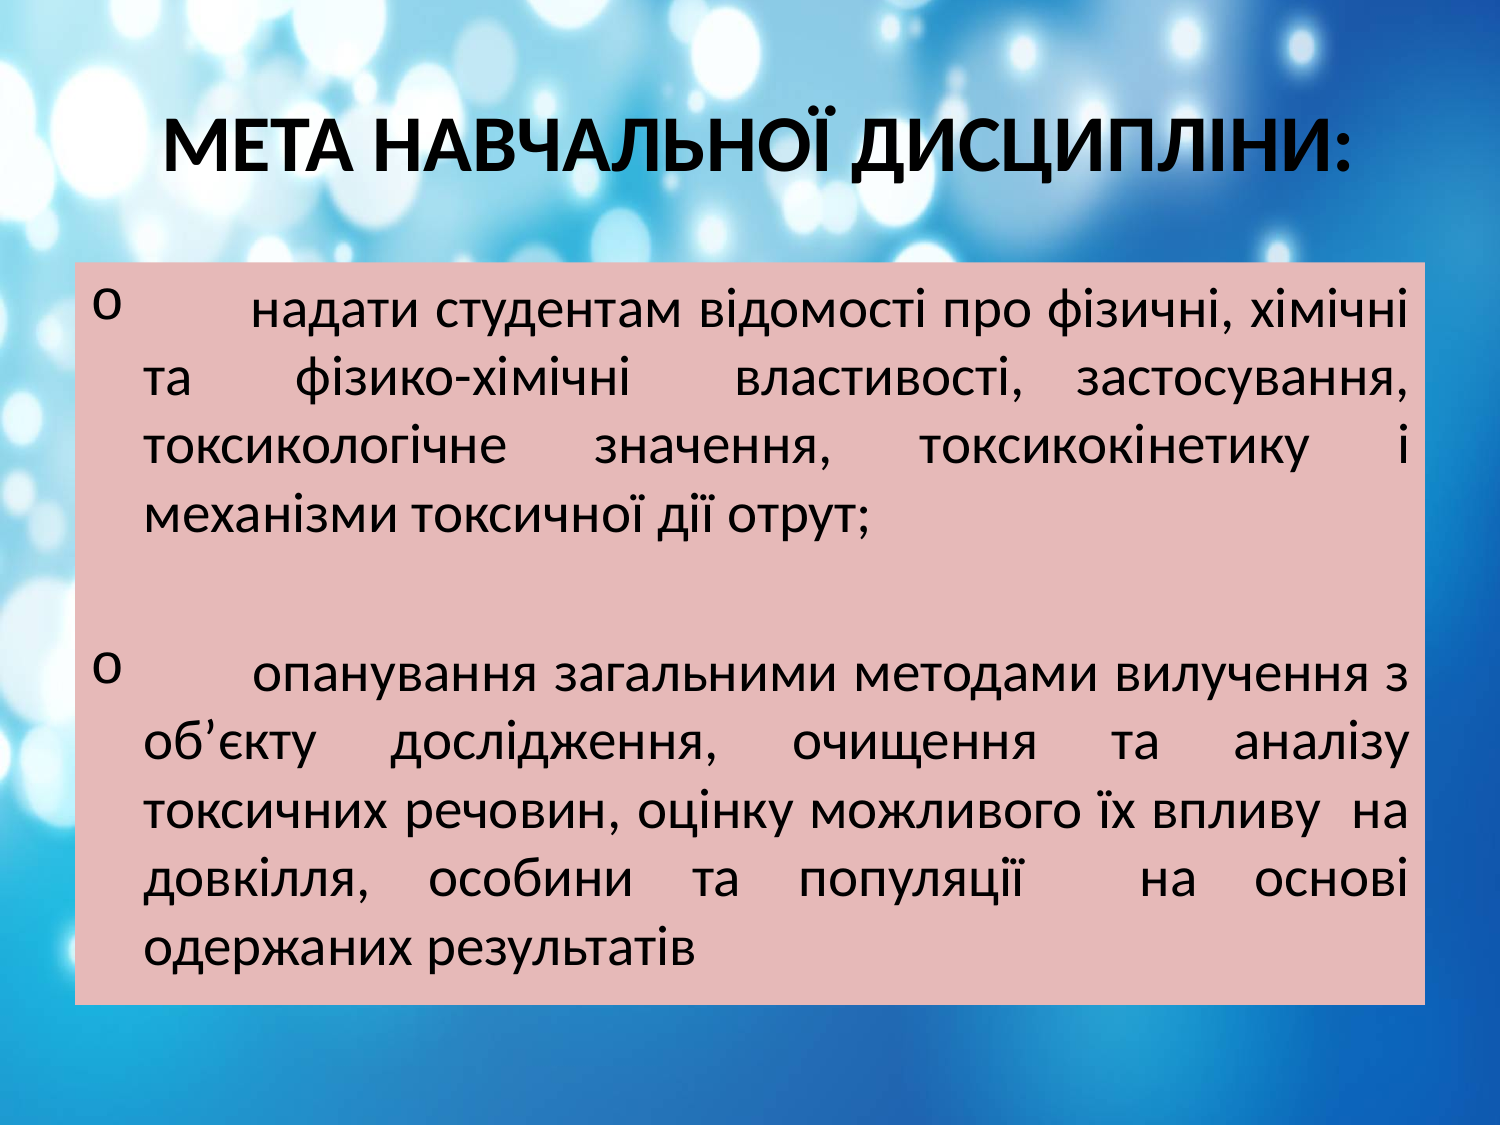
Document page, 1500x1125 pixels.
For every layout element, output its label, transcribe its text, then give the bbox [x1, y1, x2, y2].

list надати студентам відомості про фізичні, хімічні та фізико-хімічні властивості, застосування, токсикологічне значення, токсикокінетику і механізми токсичної дії отрут; опанування загальними методами вилучення з об’єкту дослідження, очищення та аналізу токсичних речовин, оцінку можливого їх впливу на довкілля, особини та популяції на основі одержаних результатів [75, 262, 1425, 1005]
title МЕТА НАВЧАЛЬНОЇ ДИСЦИПЛІНИ: [75, 45, 1425, 233]
picture [0, 0, 1500, 1125]
